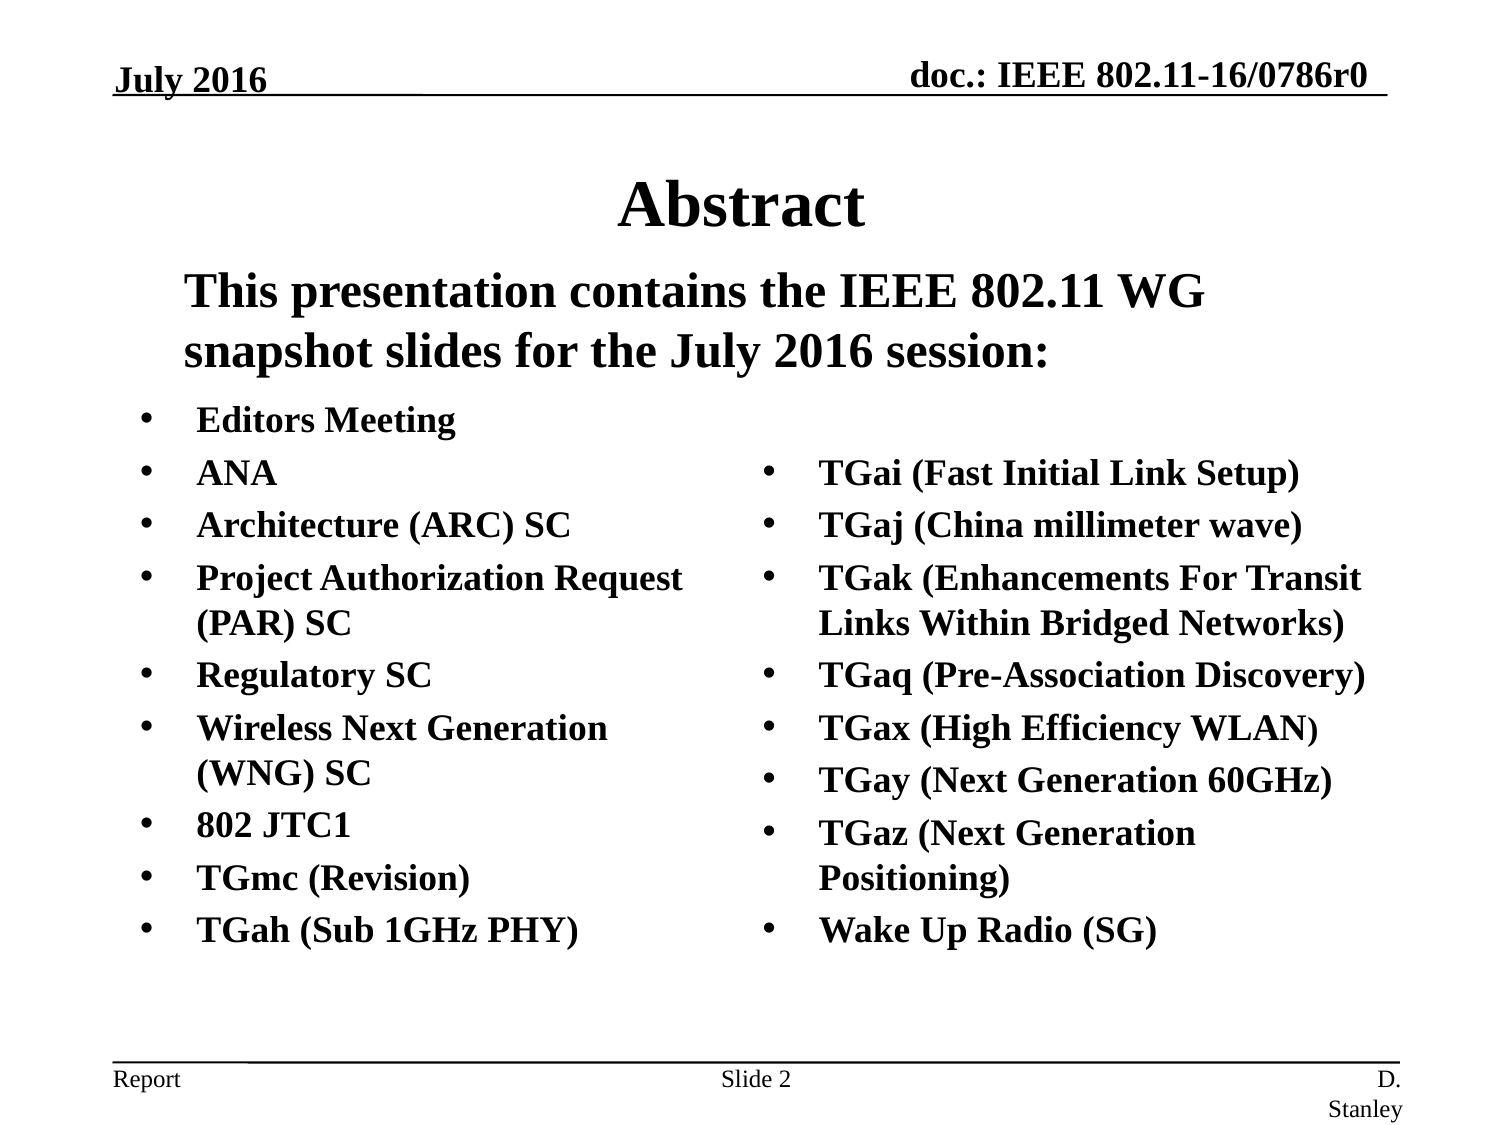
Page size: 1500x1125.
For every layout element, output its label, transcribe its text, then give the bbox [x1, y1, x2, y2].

text_box Editors Meeting ANA Architecture (ARC) SC Project Authorization Request (PAR) SC Regulatory SC Wireless Next Generation (WNG) SC 802 JTC1 TGmc (Revision) TGah (Sub 1GHz PHY) TGai (Fast Initial Link Setup) TGaj (China millimeter wave) TGak (Enhancements For Transit Links Within Bridged Networks) TGaq (Pre-Association Discovery) TGax (High Efficiency WLAN) TGay (Next Generation 60GHz) TGaz (Next Generation Positioning) Wake Up Radio (SG) [124, 387, 1400, 1025]
list This presentation contains the IEEE 802.11 WG snapshot slides for the July 2016 session: [112, 249, 1388, 388]
footer D. Stanley, HP Enterprise [1325, 1062, 1402, 1093]
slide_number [114, 54, 335, 100]
slide_number Slide 2 [712, 1062, 800, 1093]
title Abstract [112, 112, 1388, 249]
